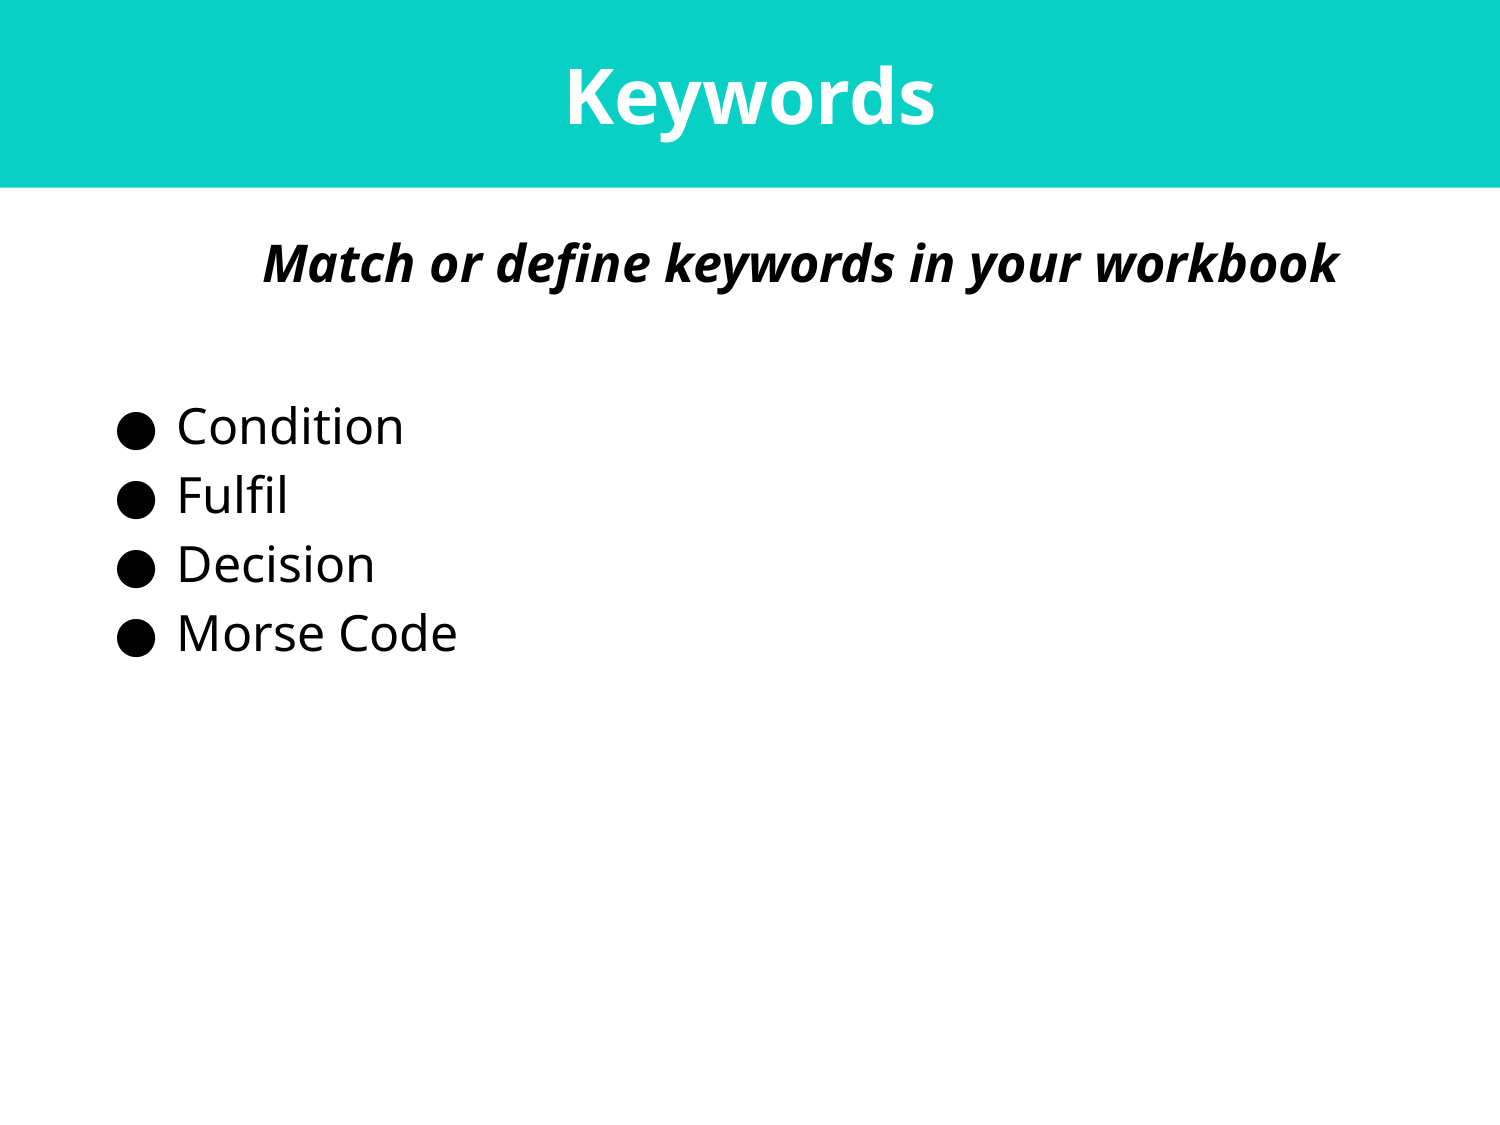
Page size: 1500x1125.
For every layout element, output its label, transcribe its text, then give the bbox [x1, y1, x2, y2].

text_box Keywords [0, 0, 1500, 188]
text_box Condition Fulfil Decision Morse Code [101, 385, 1452, 691]
text_box Match or define keywords in your workbook [6, 222, 1454, 314]
